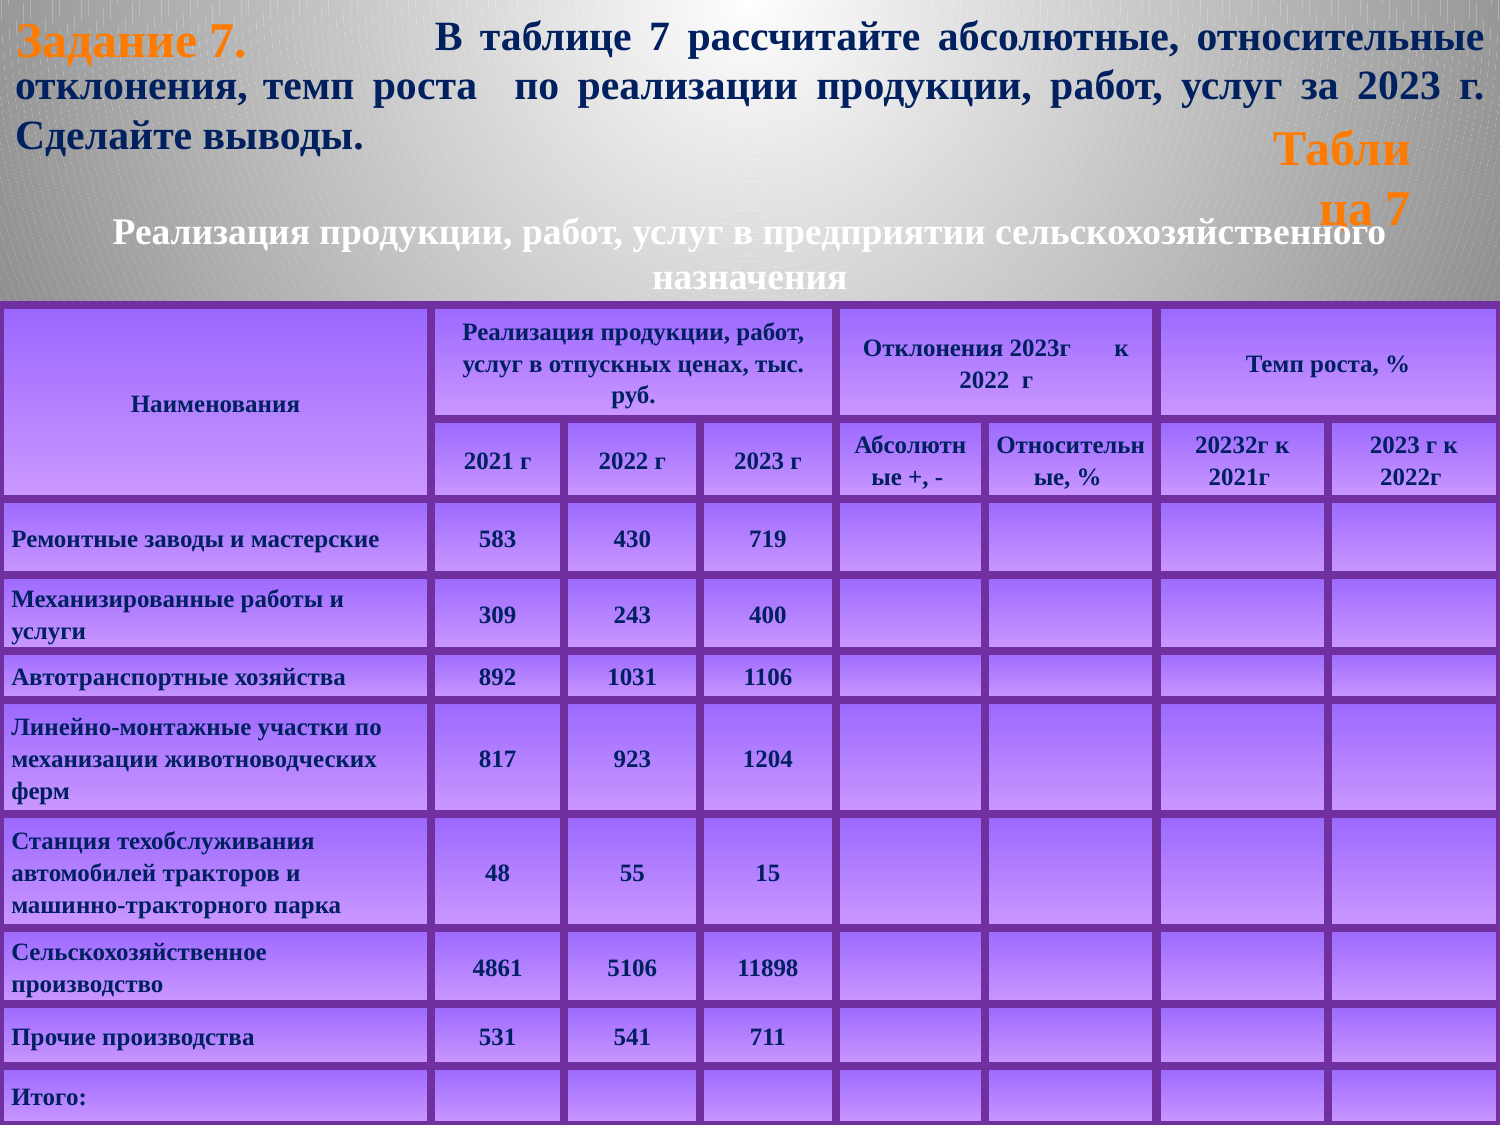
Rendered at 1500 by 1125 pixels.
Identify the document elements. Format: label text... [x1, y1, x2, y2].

table_cell [1332, 655, 1496, 696]
table_cell [1161, 1008, 1324, 1062]
table_cell Станция техобслуживания автомобилей тракторов и машинно-тракторного парка [4, 818, 427, 924]
table_cell [989, 1008, 1152, 1062]
table_header Наименования [4, 309, 427, 495]
table_cell [840, 1008, 981, 1062]
table_cell 55 [568, 818, 696, 924]
table_cell 5106 [568, 932, 696, 1000]
table_cell [840, 579, 981, 647]
table_cell 430 [568, 503, 696, 571]
table_cell 1031 [568, 655, 696, 696]
table_cell [1332, 503, 1496, 571]
table_cell Относительные, % [989, 423, 1152, 495]
table_cell 1204 [704, 704, 832, 810]
table_cell [989, 932, 1152, 1000]
table_cell [1332, 1008, 1496, 1062]
table_cell [840, 1070, 981, 1121]
table_cell Автотранспортные хозяйства [4, 655, 427, 696]
table_header Реализация продукции, работ, услуг в отпускных ценах, тыс. руб. [435, 309, 832, 415]
table_cell [704, 1070, 832, 1121]
table_cell [1161, 818, 1324, 924]
table_cell 2023 г [704, 423, 832, 495]
table_cell [1332, 1070, 1496, 1121]
table_cell Абсолютные +, - [840, 423, 981, 495]
table_cell 711 [704, 1008, 832, 1062]
table_cell [989, 655, 1152, 696]
table_cell [840, 704, 981, 810]
table_cell 2023 г к 2022г [1332, 423, 1496, 495]
table_cell 4861 [435, 932, 560, 1000]
text_box Реализация продукции, работ, услуг в предприятии сельскохозяйственного назначения [0, 199, 1500, 301]
table_cell 11898 [704, 932, 832, 1000]
table_cell Механизированные работы и услуги [4, 579, 427, 647]
table_cell 541 [568, 1008, 696, 1062]
table_cell [989, 503, 1152, 571]
table_cell 817 [435, 704, 560, 810]
table_cell [568, 1070, 696, 1121]
table_cell 719 [704, 503, 832, 571]
table_cell [1161, 503, 1324, 571]
table_cell [989, 818, 1152, 924]
table_cell [840, 818, 981, 924]
table_cell [989, 579, 1152, 647]
table_cell Итого: [4, 1070, 427, 1121]
table_cell [989, 1070, 1152, 1121]
table_cell [1332, 818, 1496, 924]
table_cell 309 [435, 579, 560, 647]
table_cell 48 [435, 818, 560, 924]
table_cell [1332, 932, 1496, 1000]
table_cell [1332, 579, 1496, 647]
table_cell [1161, 579, 1324, 647]
table_cell 531 [435, 1008, 560, 1062]
table_cell 15 [704, 818, 832, 924]
table_cell Прочие производства [4, 1008, 427, 1062]
table_cell [840, 932, 981, 1000]
table_cell 400 [704, 579, 832, 647]
table_cell 20232г к 2021г [1161, 423, 1324, 495]
table_cell [840, 655, 981, 696]
table_cell Сельскохозяйственное производство [4, 932, 427, 1000]
table_cell 923 [568, 704, 696, 810]
table_cell [840, 503, 981, 571]
table_cell 892 [435, 655, 560, 696]
table_cell 243 [568, 579, 696, 647]
table_cell 1106 [704, 655, 832, 696]
table_cell [1161, 932, 1324, 1000]
table_cell [989, 704, 1152, 810]
text_box Таблица 7 [1166, 137, 1426, 199]
table_cell [435, 1070, 560, 1121]
table_cell [1161, 655, 1324, 696]
table_cell 2021 г [435, 423, 560, 495]
table_cell 583 [435, 503, 560, 571]
table_cell [1332, 704, 1496, 810]
table_header Отклонения 2023г к 2022 г [840, 309, 1152, 415]
text_box В таблице 7 рассчитайте абсолютные, относительные отклонения, темп роста по реализации продукции, работ, услуг за 2023 г. Сделайте выводы. [0, 0, 1500, 166]
table_cell [1161, 704, 1324, 810]
table_header Темп роста, % [1161, 309, 1496, 415]
table_cell Линейно-монтажные участки по механизации животноводческих ферм [4, 704, 427, 810]
table_cell Ремонтные заводы и мастерские [4, 503, 427, 571]
table_cell [1161, 1070, 1324, 1121]
table_cell 2022 г [568, 423, 696, 495]
